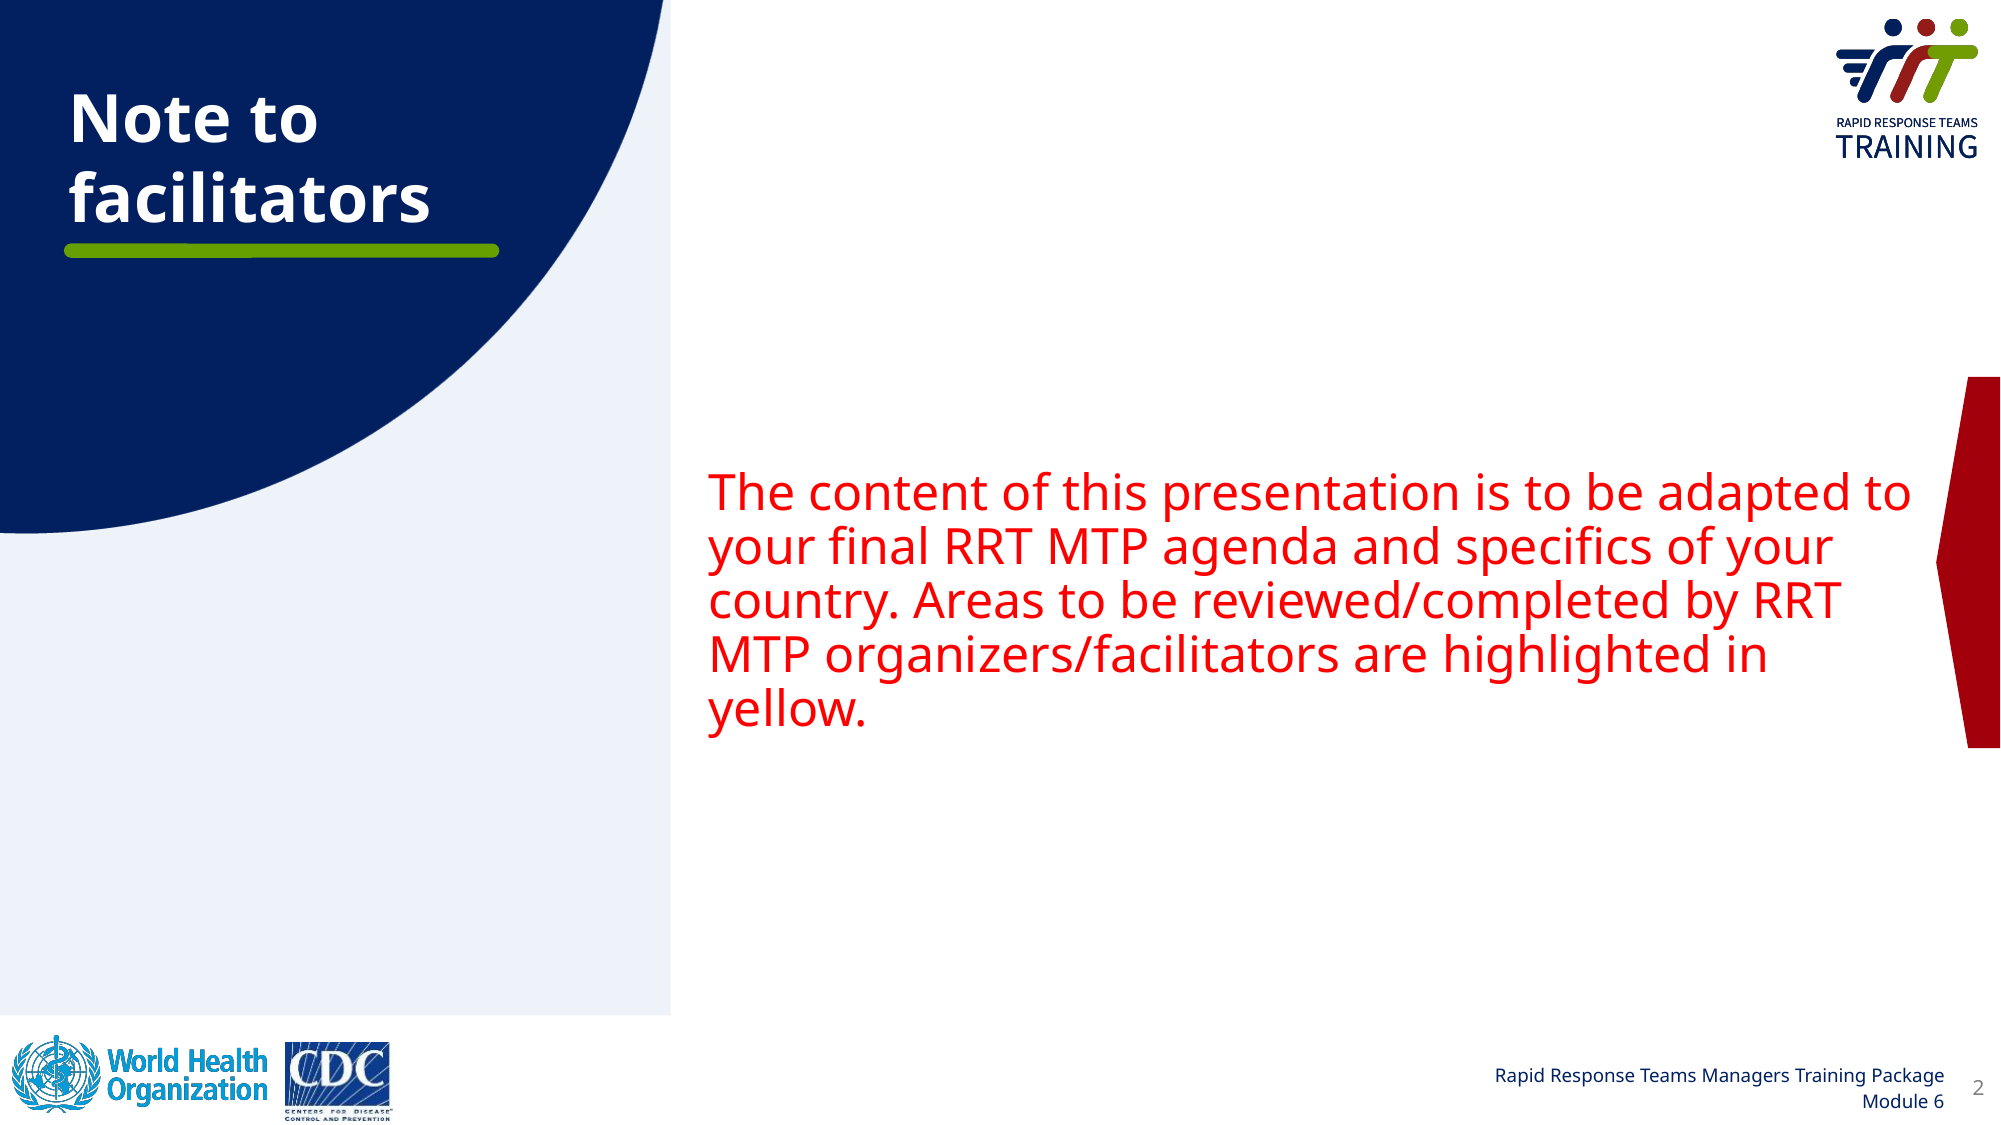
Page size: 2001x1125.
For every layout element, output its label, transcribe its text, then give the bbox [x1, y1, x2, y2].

picture [0, 0, 670, 538]
picture [50, 1108, 62, 1113]
list The content of this presentation is to be adapted to your final RRT MTP agenda and specifics of your country. Areas to be reviewed/completed by RRT MTP organizers/facilitators are highlighted in yellow. [700, 332, 1937, 1049]
picture [1835, 19, 1978, 167]
picture [12, 1083, 48, 1113]
picture [40, 1062, 47, 1070]
picture [24, 1054, 36, 1087]
picture [46, 1056, 54, 1062]
picture [36, 1088, 78, 1105]
picture [30, 1083, 37, 1091]
slide_number 2 [1957, 1067, 1992, 1124]
picture [285, 1042, 393, 1121]
picture [12, 1035, 54, 1068]
text_box Note to facilitators [60, 68, 609, 244]
picture [59, 1035, 267, 1113]
picture [34, 1054, 43, 1078]
picture [71, 1053, 90, 1091]
picture [22, 1062, 26, 1077]
